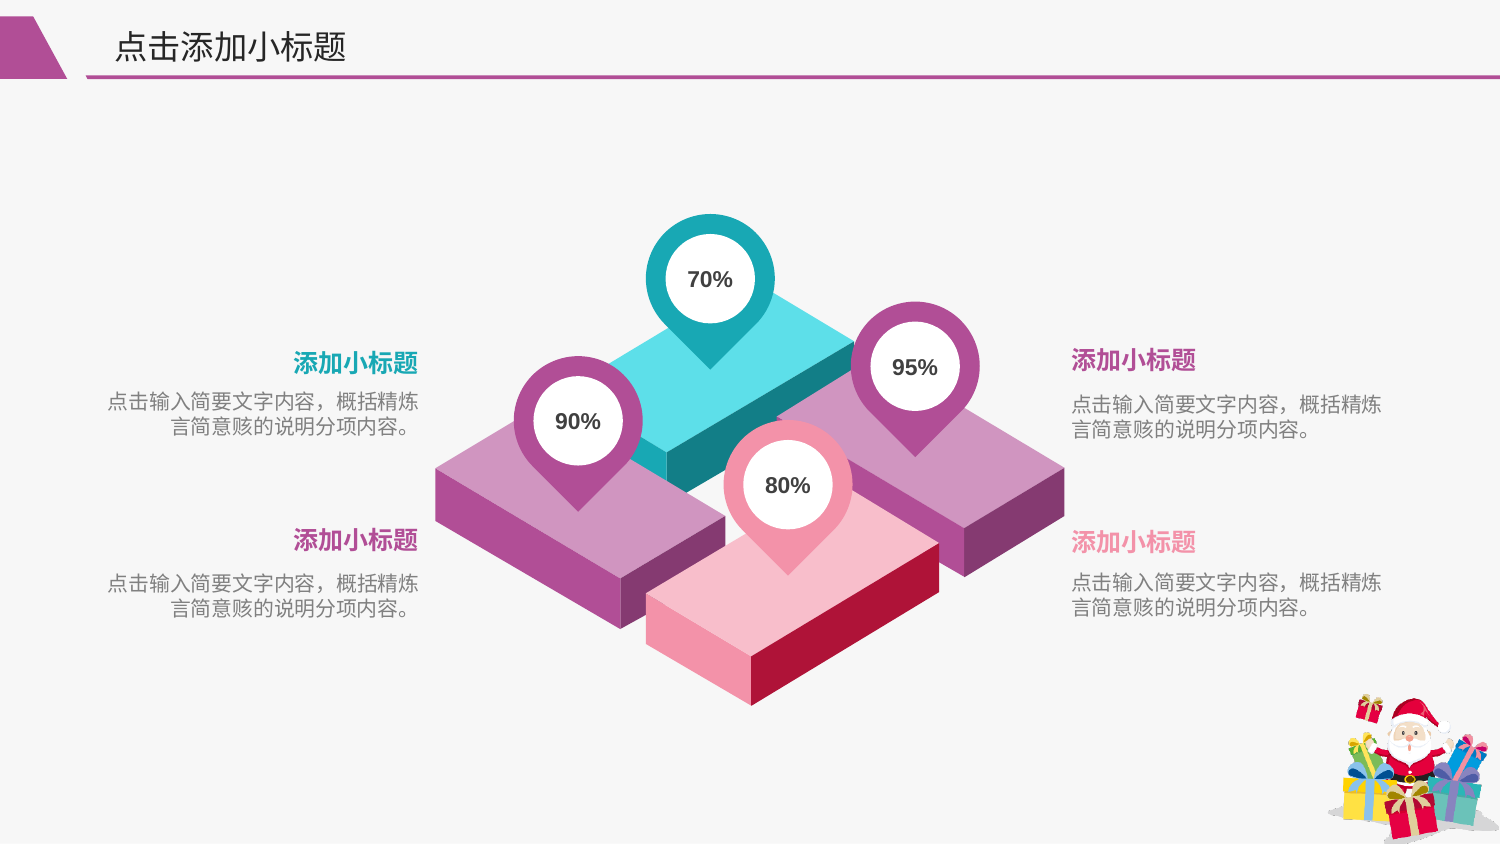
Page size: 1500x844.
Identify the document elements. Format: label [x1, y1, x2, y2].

text_box [776, 354, 850, 419]
text_box [0, 0, 1500, 844]
text_box [564, 278, 855, 419]
text_box [435, 405, 726, 629]
text_box [1071, 525, 1391, 620]
text_box [99, 347, 420, 439]
text_box [645, 213, 775, 343]
text_box [853, 354, 1065, 578]
text_box [513, 356, 643, 485]
text_box [1071, 344, 1391, 442]
text_box [99, 524, 420, 622]
text_box [723, 419, 853, 549]
text_box [645, 480, 940, 706]
text_box [850, 301, 980, 431]
